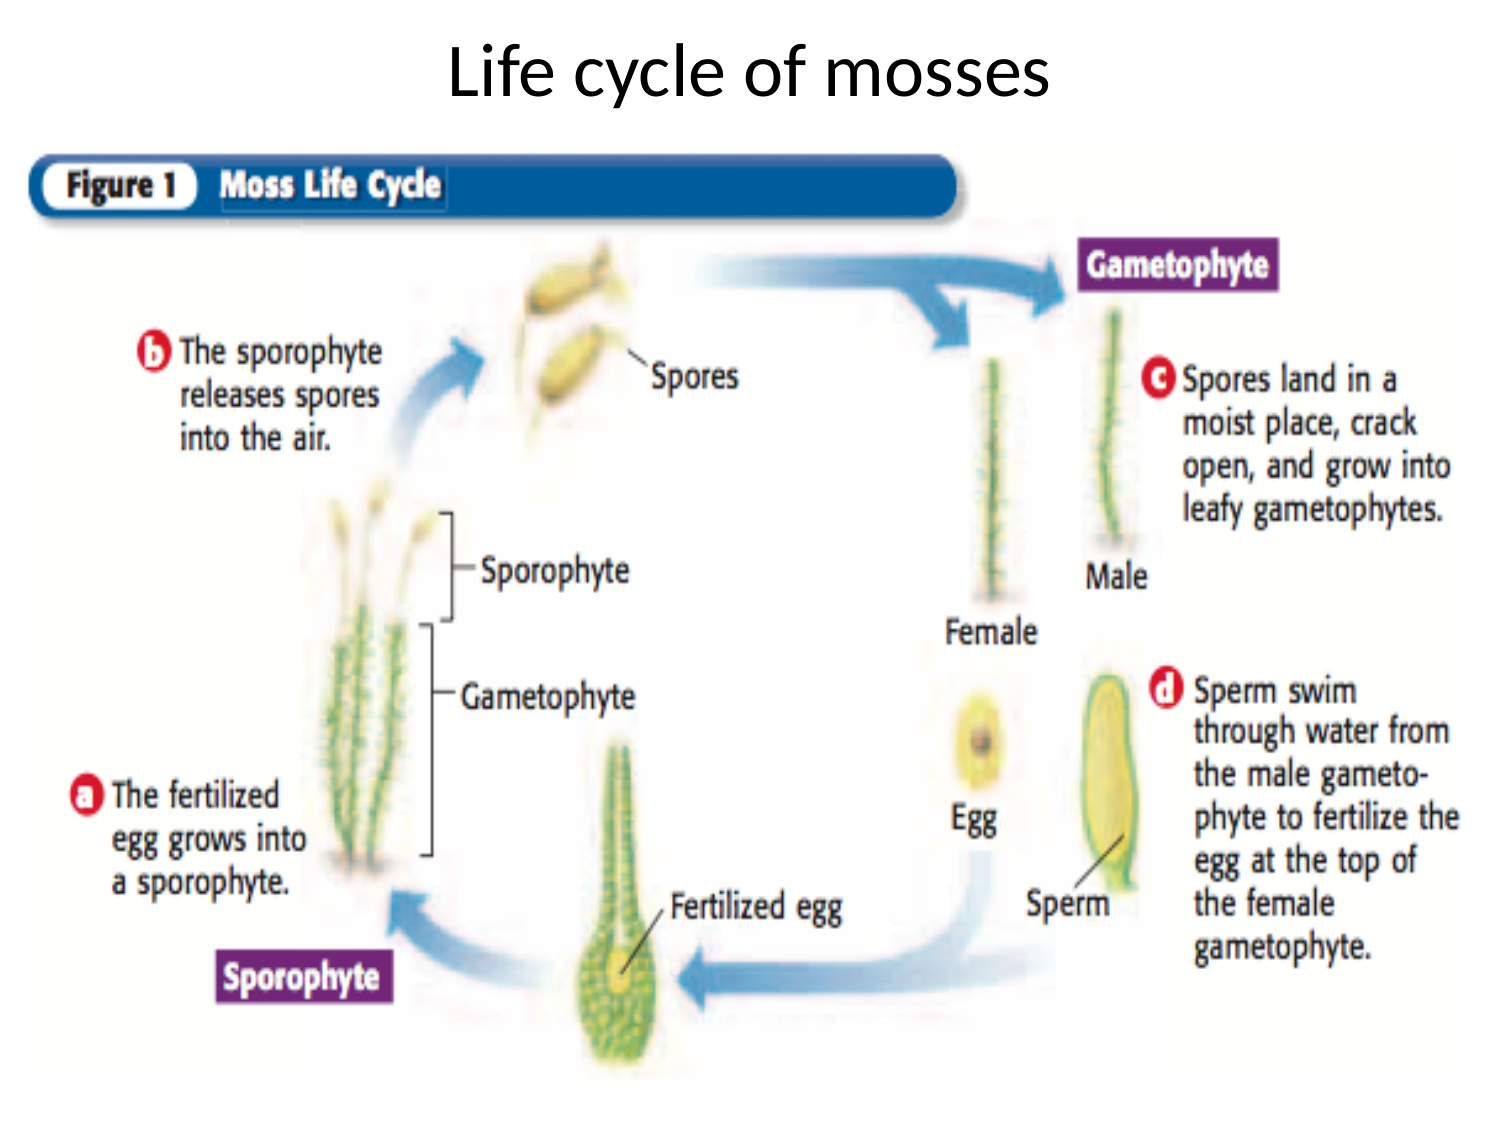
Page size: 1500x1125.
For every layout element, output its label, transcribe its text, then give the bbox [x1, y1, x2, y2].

title Life cycle of mosses [75, 12, 1425, 119]
picture [22, 145, 1463, 1080]
